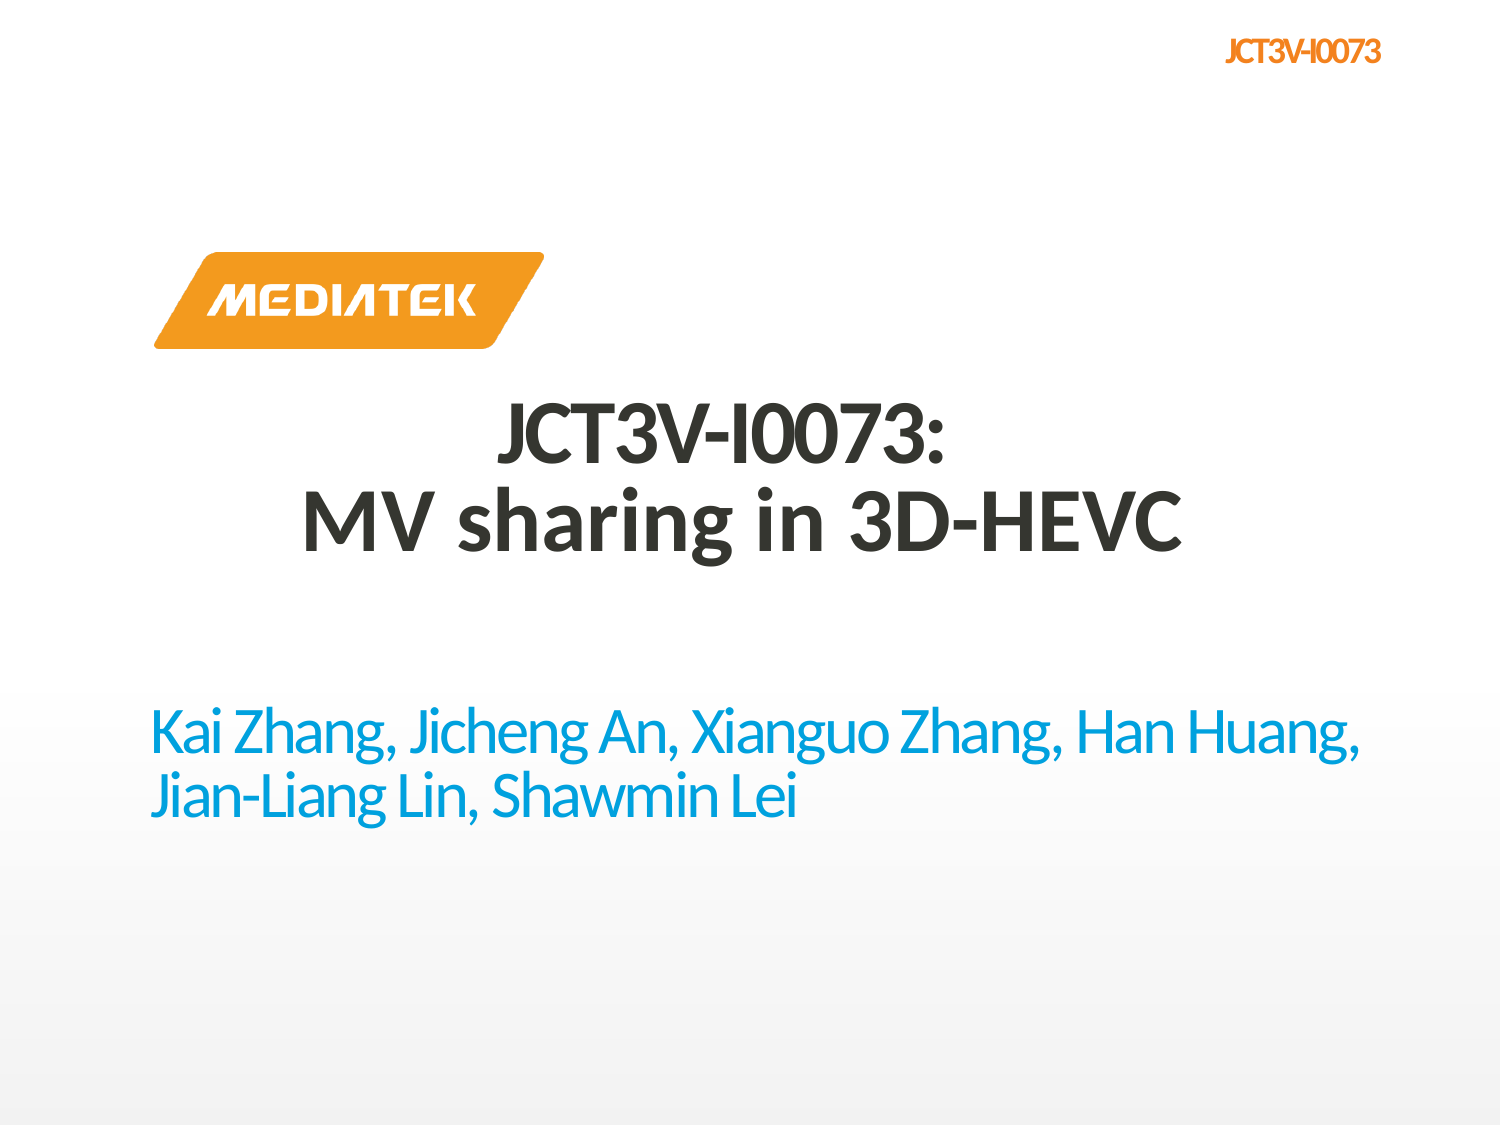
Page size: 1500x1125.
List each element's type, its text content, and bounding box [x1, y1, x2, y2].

text_box JCT3V-I0073: MV sharing in 3D-HEVC [17, 385, 1447, 705]
subtitle Kai Zhang, Jicheng An, Xianguo Zhang, Han Huang, Jian-Liang Lin, Shawmin Lei [135, 705, 1425, 1077]
picture [154, 252, 544, 349]
